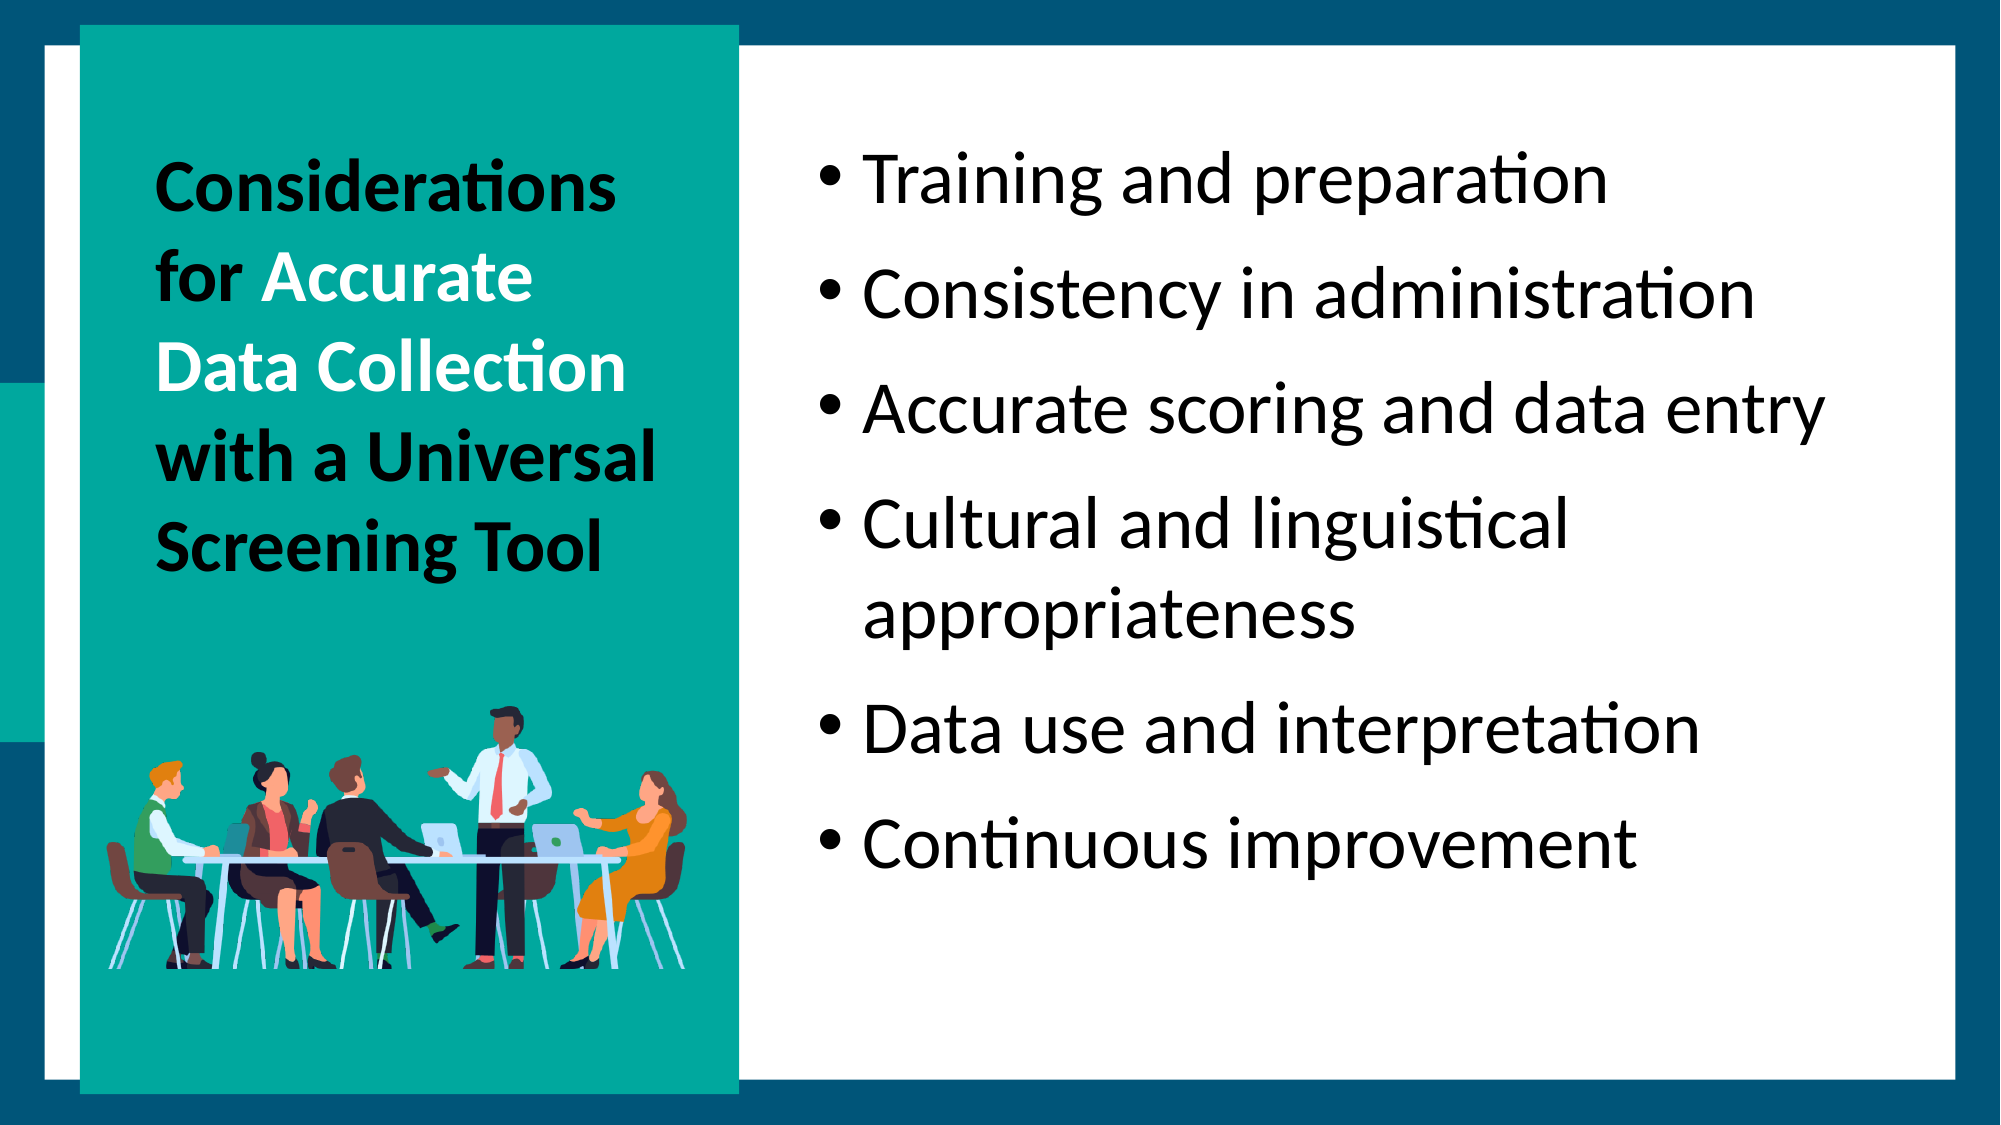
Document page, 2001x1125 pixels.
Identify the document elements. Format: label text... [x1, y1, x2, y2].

title Considerations for Accurate Data Collection with a Universal Screening Tool [140, 128, 687, 594]
picture [106, 706, 687, 969]
list Training and preparation Consistency in administration Accurate scoring and data entry Cultural and linguistical appropriateness Data use and interpretation Continuous improvement [802, 128, 1863, 803]
